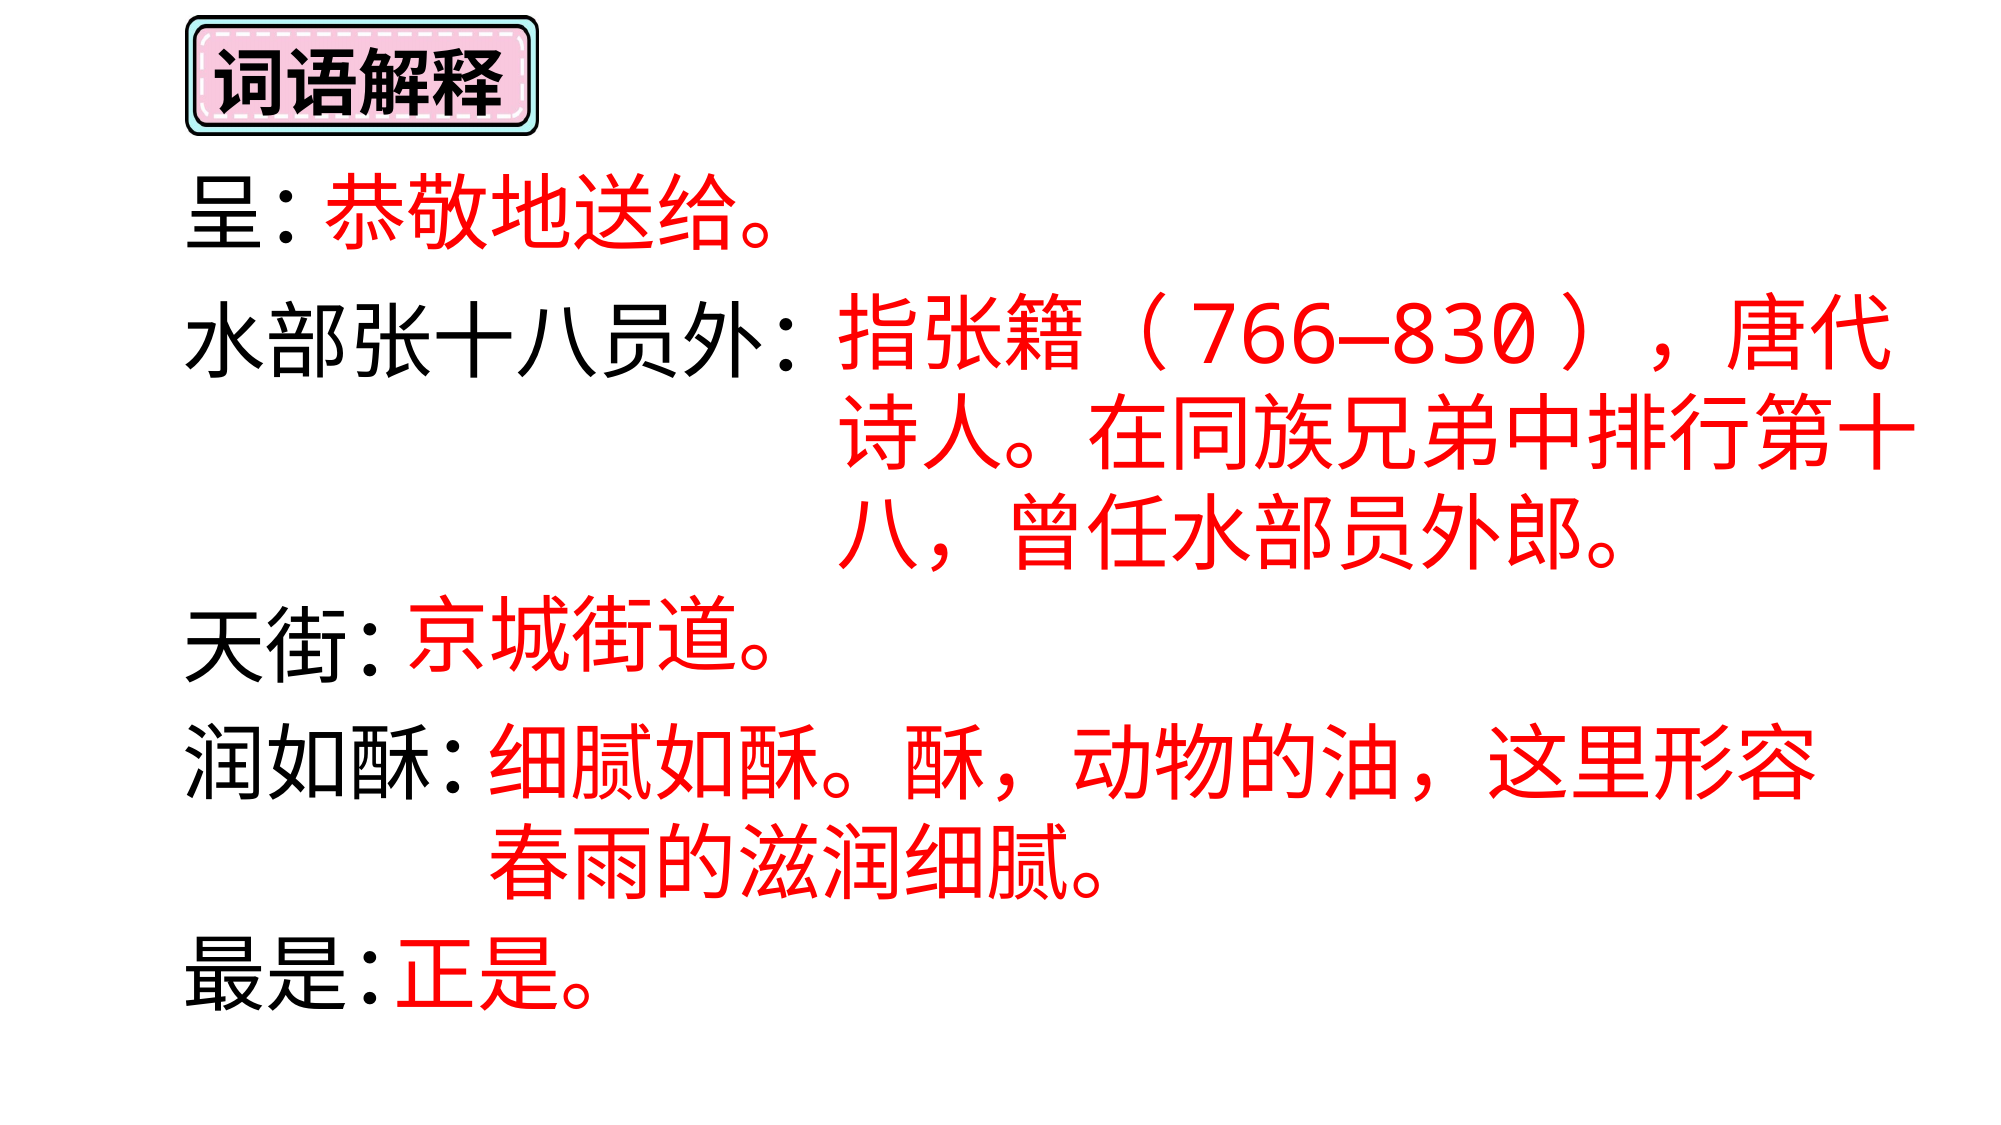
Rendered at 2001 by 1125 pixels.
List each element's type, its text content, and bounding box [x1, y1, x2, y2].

text_box 最是： [167, 914, 378, 1029]
text_box 正是。 [378, 914, 1882, 1029]
text_box 指张籍（766—830），唐代诗人。在同族兄弟中排行第十八，曾任水部员外郎。 [821, 272, 1959, 588]
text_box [185, 15, 539, 136]
text_box 京城街道。 [390, 574, 1926, 689]
text_box 天街： [167, 585, 476, 701]
text_box 呈： [167, 152, 308, 268]
text_box 细腻如酥。酥，动物的油，这里形容春雨的滋润细腻。 [472, 702, 1879, 914]
text_box 水部张十八员外： [167, 281, 821, 396]
text_box 恭敬地送给。 [308, 152, 1811, 268]
text_box 润如酥： [167, 703, 472, 818]
